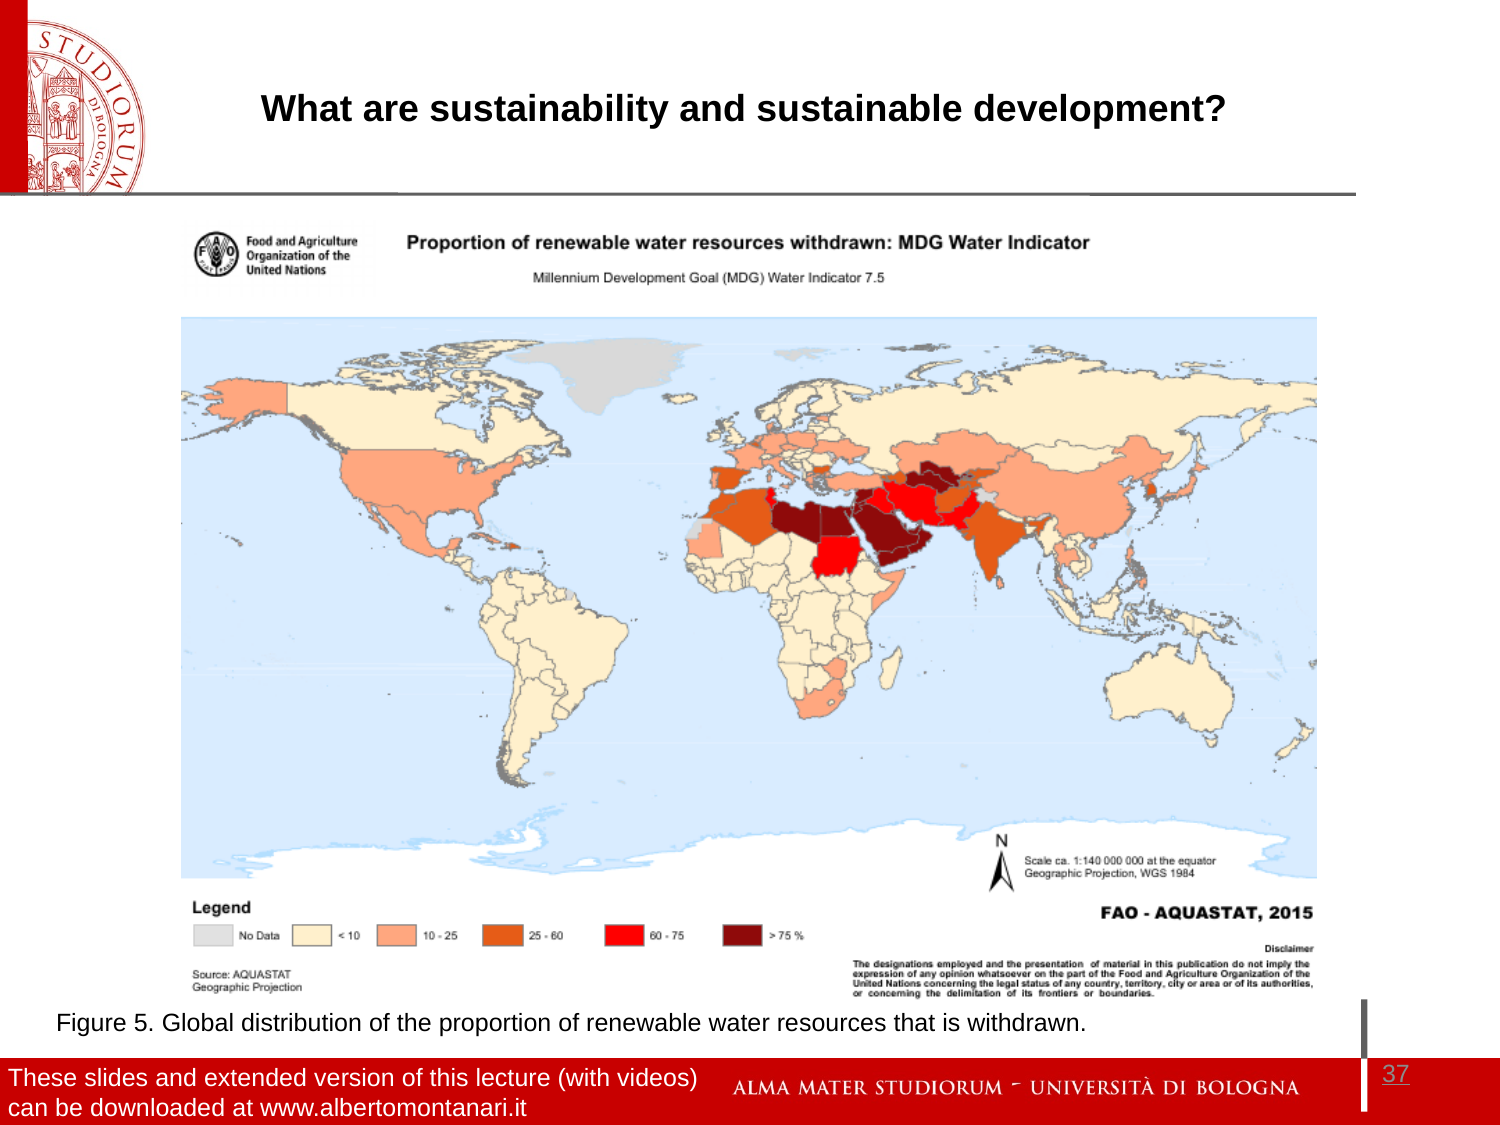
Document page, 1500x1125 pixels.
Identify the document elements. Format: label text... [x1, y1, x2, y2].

picture [28, 16, 151, 192]
picture [181, 220, 1318, 1005]
picture [0, 1058, 1500, 1125]
text_box Figure 5. Global distribution of the proportion of renewable water resources that is withdrawn. [41, 999, 1500, 1045]
slide_number 37 [1074, 1045, 1425, 1103]
